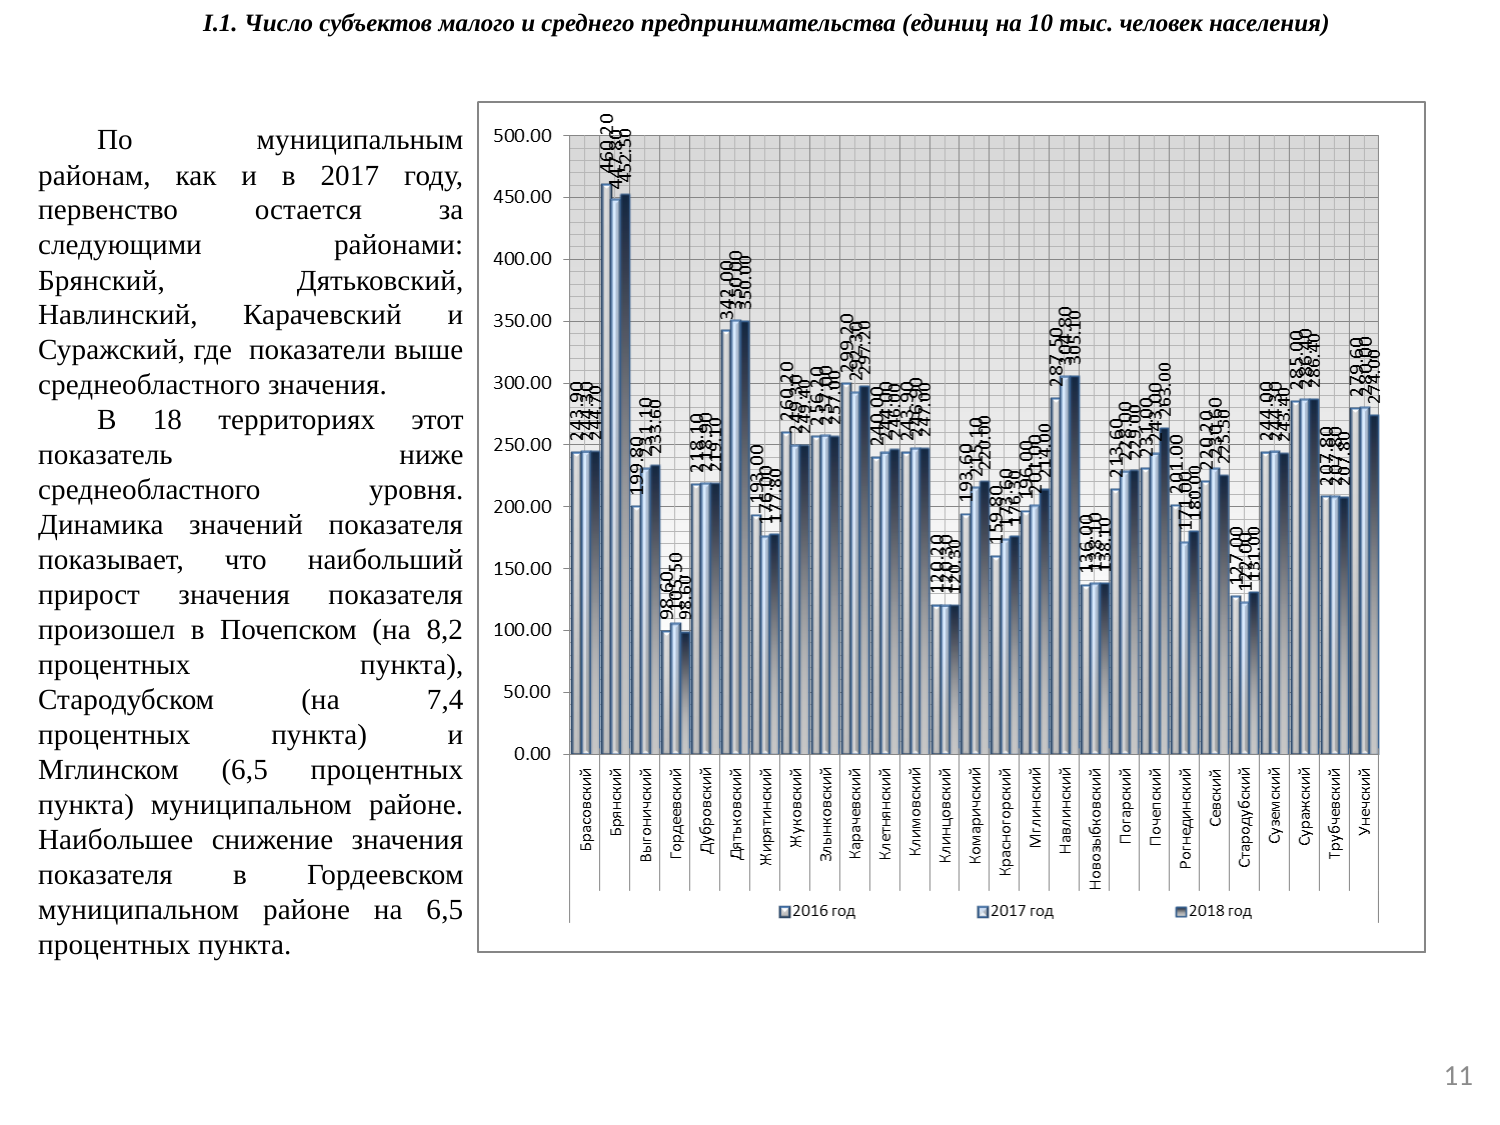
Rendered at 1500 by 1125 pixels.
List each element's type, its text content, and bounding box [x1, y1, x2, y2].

slide_number 11 [1399, 1034, 1488, 1113]
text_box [469, 93, 1433, 961]
text_box По муниципальным районам, как и в 2017 году, первенство остается за следующими районами: Брянский, Дятьковский, Навлинский, Карачевский и Суражский, где показатели выше среднеобластного значения. В 18 территориях этот показатель ниже среднеобластного уровня. Динамика значений показателя показывает, что наибольший прирост значения показателя произошел в Почепском (на 8,2 процентных пункта), Стародубском (на 7,4 процентных пункта) и Мглинском (6,5 процентных пункта) муниципальном районе. Наибольшее снижение значения показателя в Гордеевском муниципальном районе на 6,5 процентных пункта. [23, 113, 468, 968]
text_box I.1. Число субъектов малого и среднего предпринимательства (единиц на 10 тыс. человек населения) [52, 0, 1494, 44]
